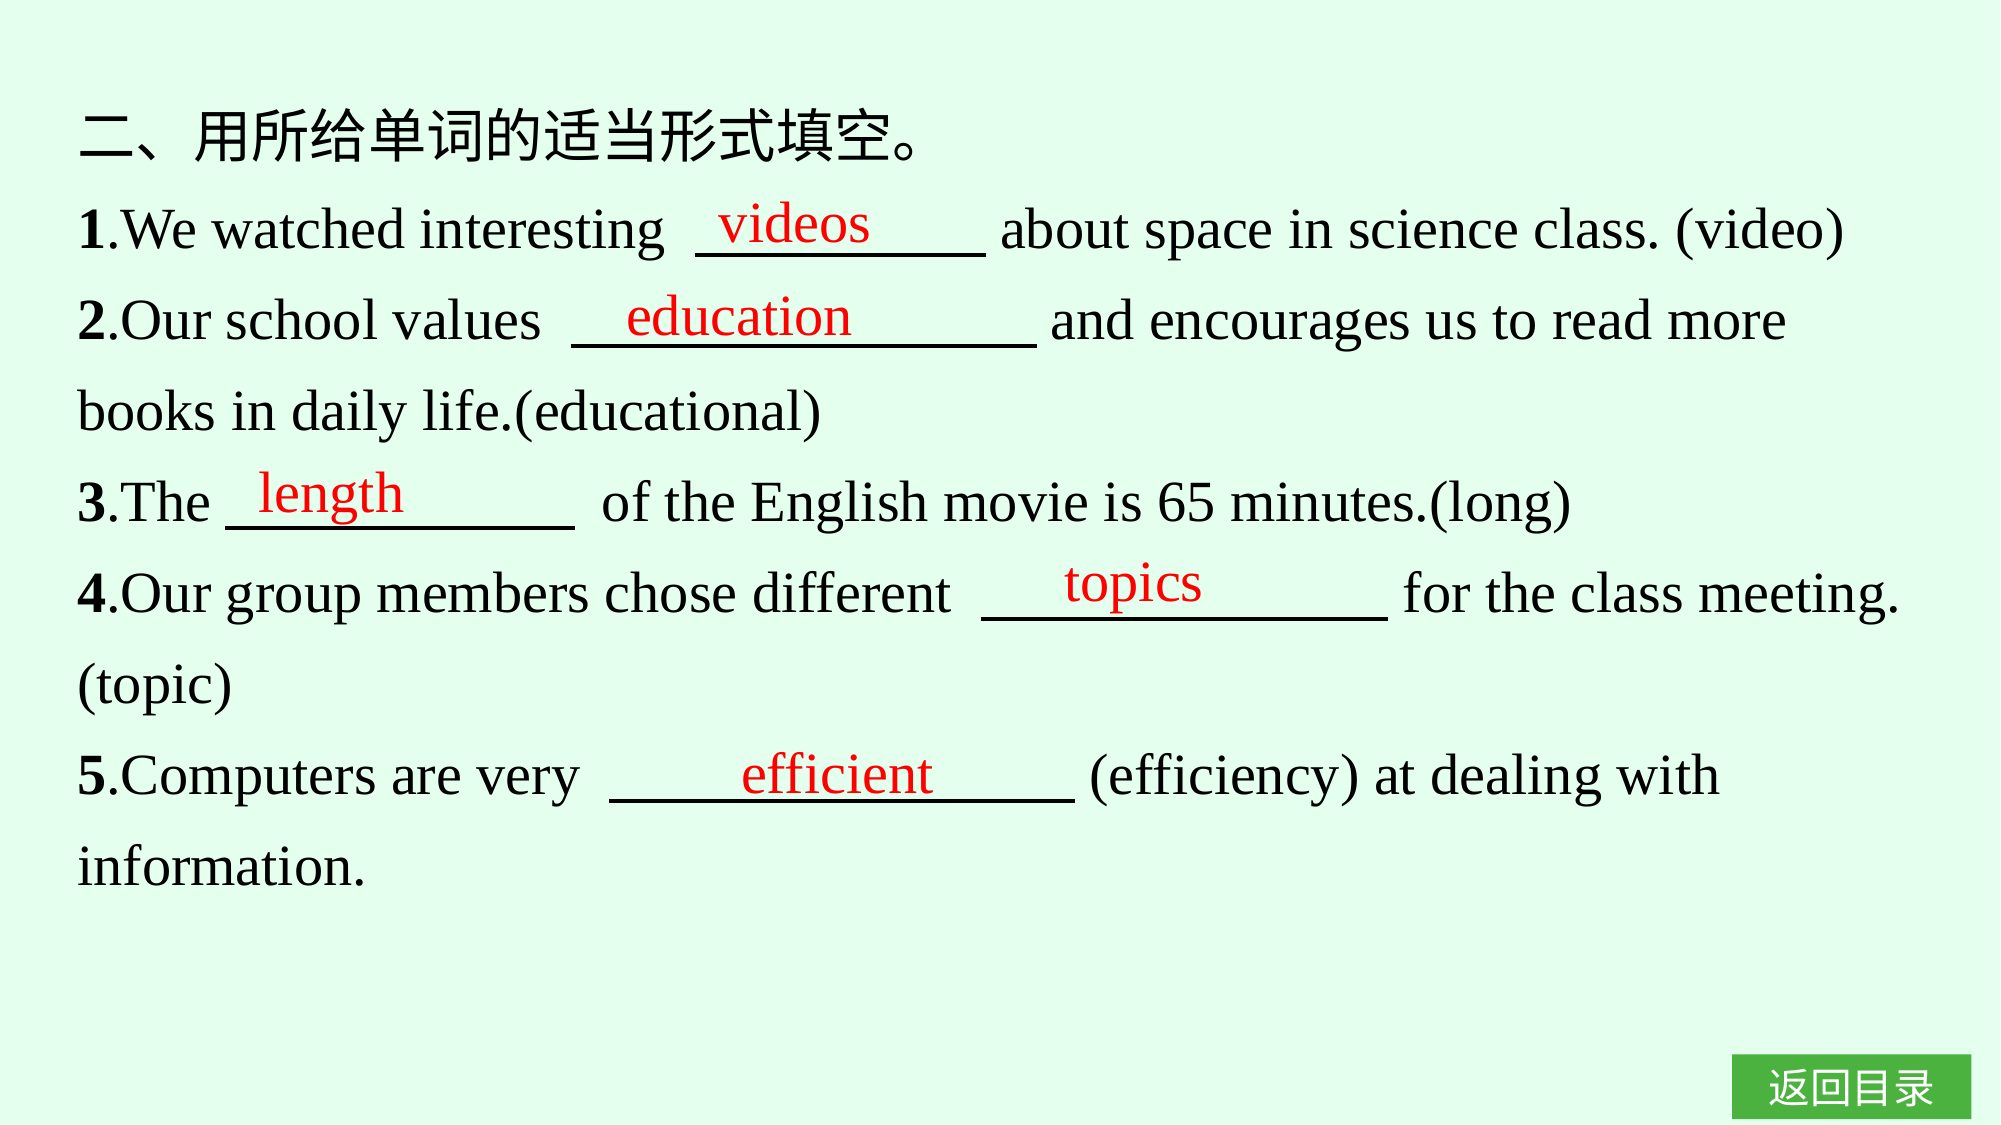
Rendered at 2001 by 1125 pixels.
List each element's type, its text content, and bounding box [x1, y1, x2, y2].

text_box length [243, 433, 420, 532]
text_box topics [1049, 521, 1291, 621]
text_box 二、用所给单词的适当形式填空。 1.We watched interesting about space in science class. (video) 2.Our school values and encourages us to read more books in daily life.(educational) 3.The of the English movie is 65 minutes.(long) 4.Our group members chose different for the class meeting. (topic) 5.Computers are very (efficiency) at dealing with information. [62, 70, 1938, 905]
text_box efficient [726, 714, 950, 813]
text_box education [611, 256, 868, 355]
text_box videos [704, 162, 959, 262]
